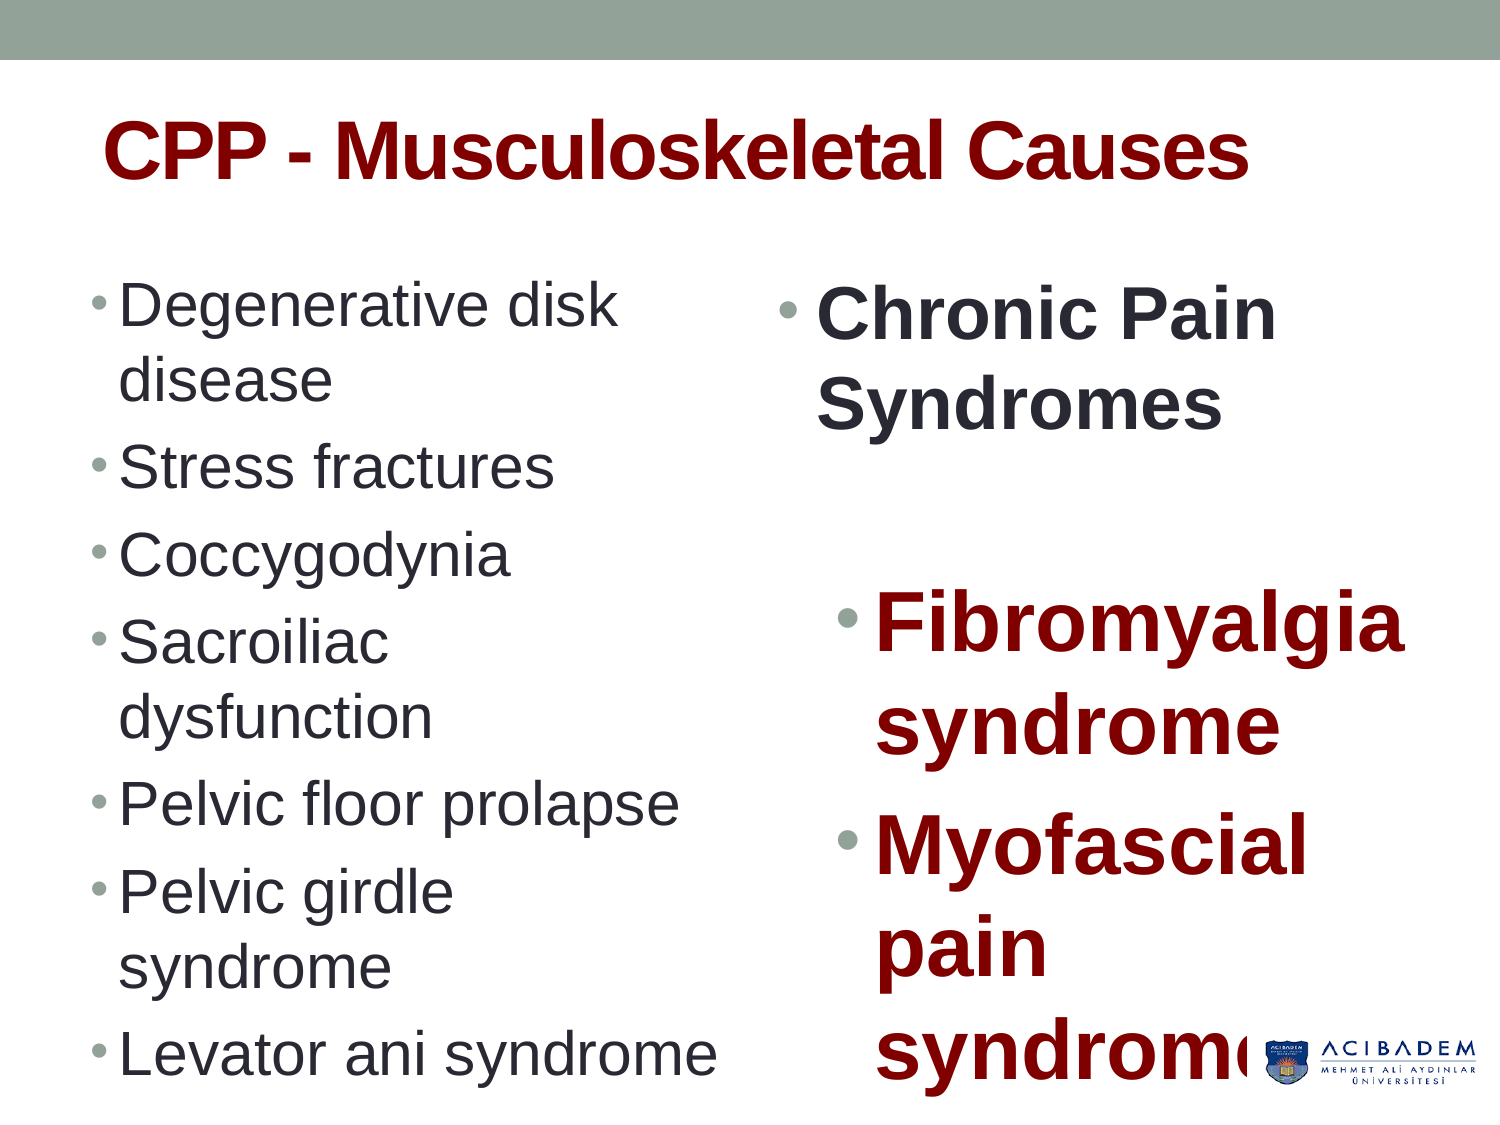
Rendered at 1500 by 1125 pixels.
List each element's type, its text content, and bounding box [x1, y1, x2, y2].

picture [1247, 1015, 1500, 1125]
list Chronic Pain Syndromes Fibromyalgia syndrome Myofascial pain syndrome [762, 256, 1425, 1125]
title CPP - Musculoskeletal Causes [87, 65, 1438, 228]
list Degenerative disk disease Stress fractures Coccygodynia Sacroiliac dysfunction Pelvic floor prolapse Pelvic girdle syndrome Levator ani syndrome [75, 256, 738, 1120]
